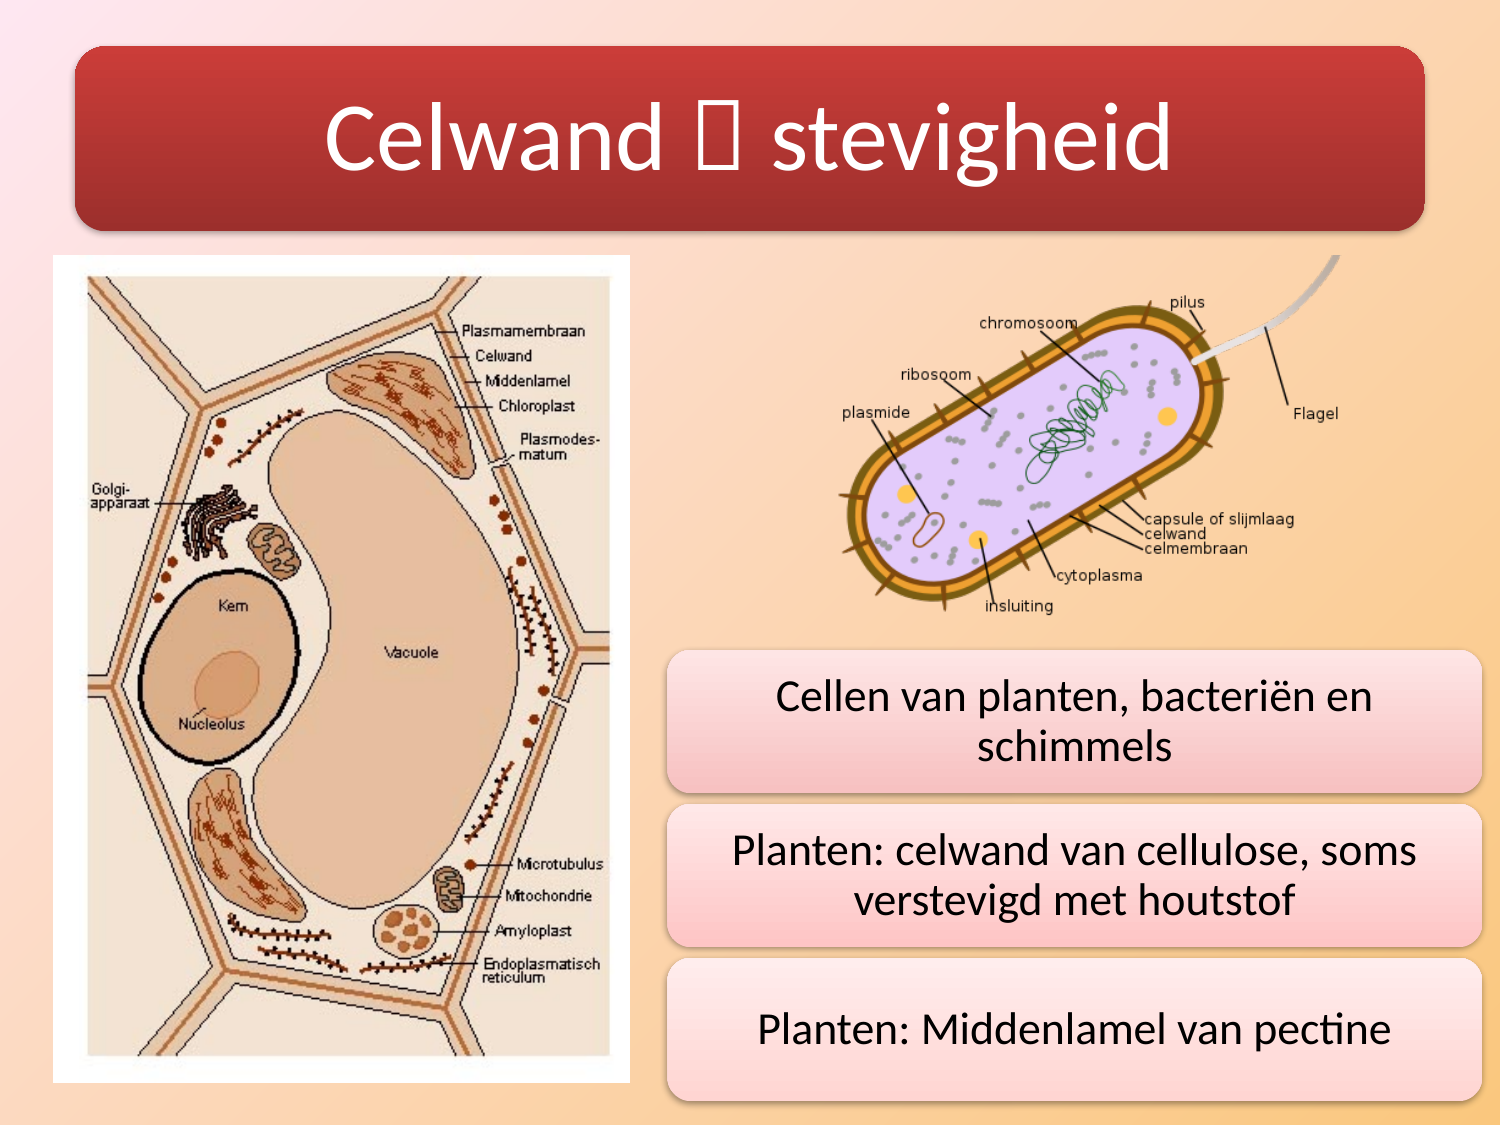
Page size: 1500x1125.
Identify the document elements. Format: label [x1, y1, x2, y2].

text_box [74, 44, 1426, 233]
text_box [666, 644, 1483, 1107]
picture [808, 255, 1351, 636]
picture [52, 255, 630, 1083]
